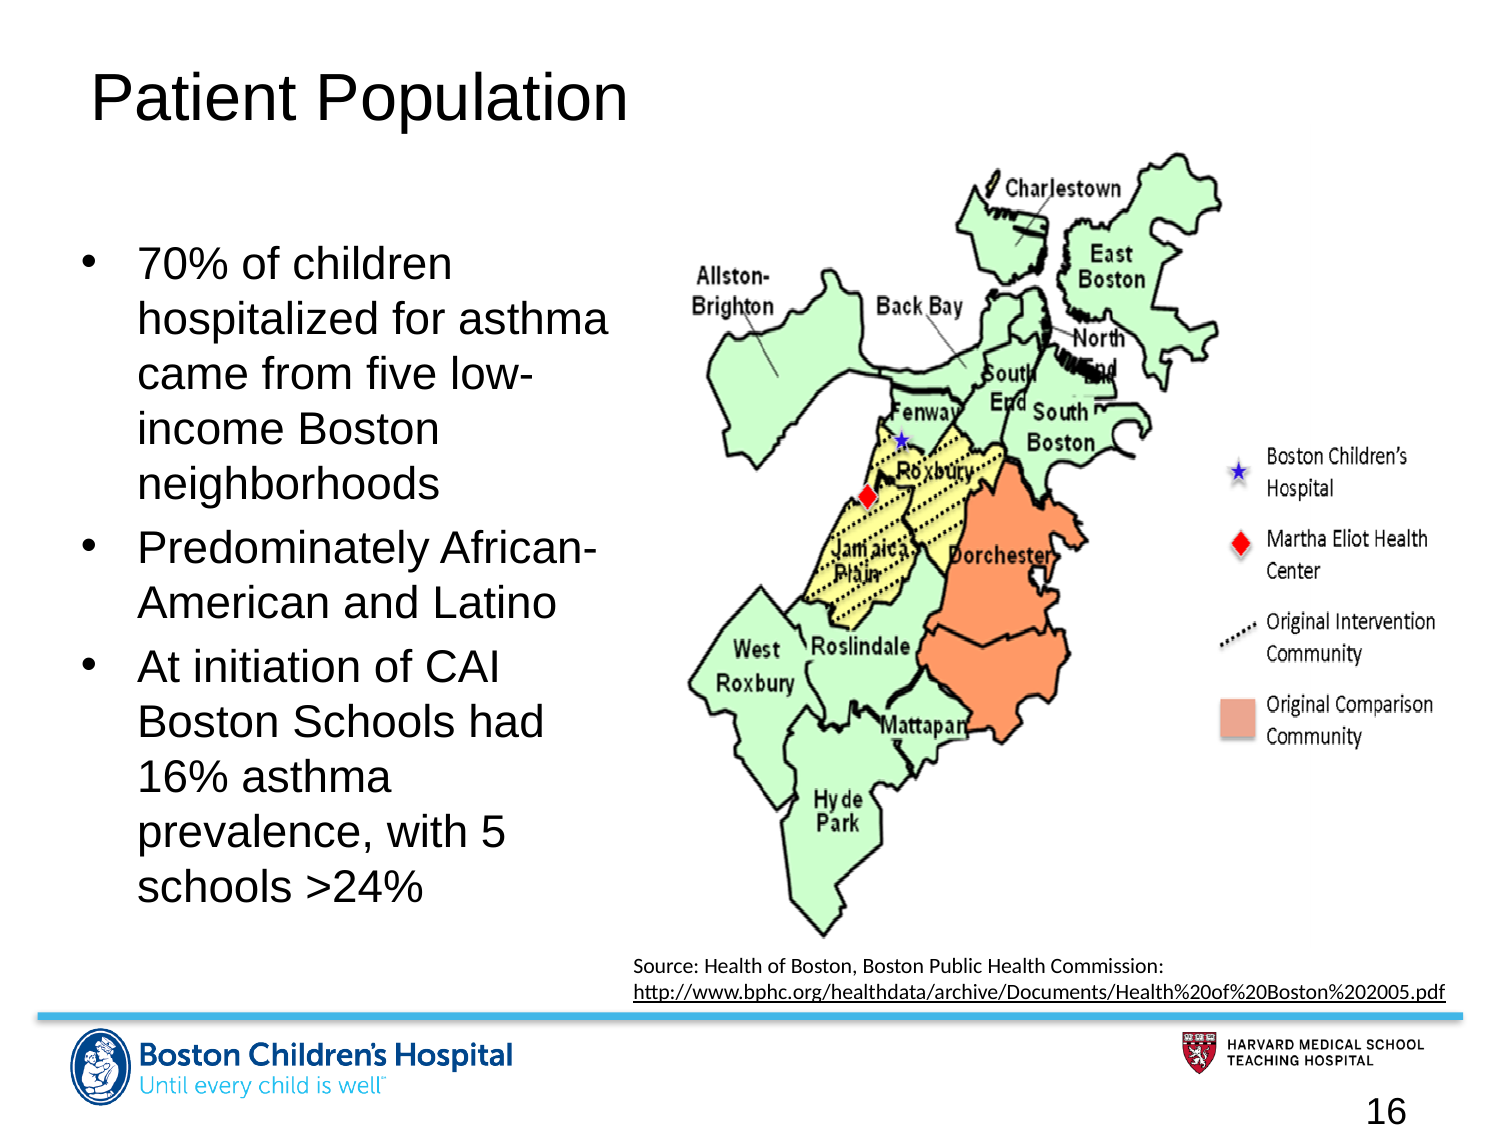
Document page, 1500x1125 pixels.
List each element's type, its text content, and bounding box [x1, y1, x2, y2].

picture [587, 124, 1463, 949]
picture [1181, 1030, 1425, 1075]
text_box Source: Health of Boston, Boston Public Health Commission: http://www.bphc.org/healthdata/archive/Documents/Health%20of%20Boston%202005.pdf [618, 944, 1488, 1012]
list 70% of children hospitalized for asthma came from five low-income Boston neighborhoods Predominately African-American and Latino At initiation of CAI Boston Schools had 16% asthma prevalence, with 5 schools >24% [65, 225, 582, 918]
title Patient Population [75, 0, 1425, 188]
picture [60, 1023, 519, 1111]
slide_number 16 [1350, 1079, 1425, 1103]
